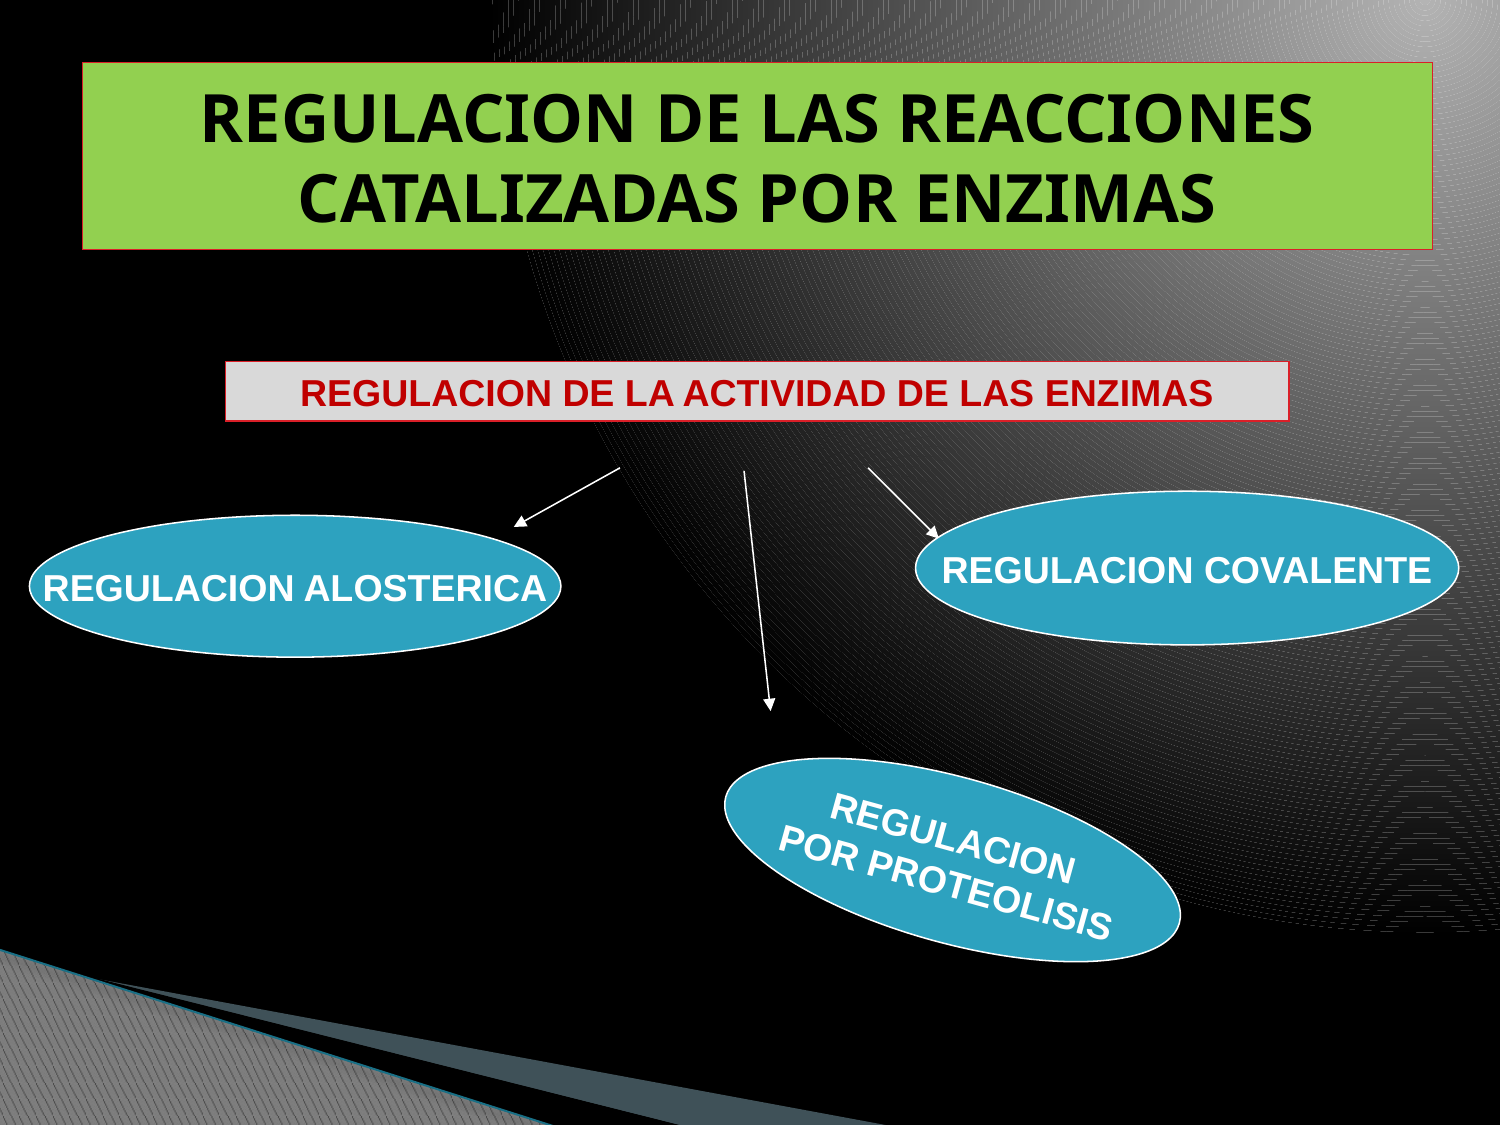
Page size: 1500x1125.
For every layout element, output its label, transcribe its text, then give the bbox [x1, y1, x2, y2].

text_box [867, 467, 1459, 646]
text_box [29, 467, 621, 658]
text_box REGULACION DE LA ACTIVIDAD DE LAS ENZIMAS [225, 361, 1289, 422]
title REGULACION DE LAS REACCIONES CATALIZADAS POR ENZIMAS [82, 62, 1433, 250]
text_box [679, 535, 1222, 938]
picture [0, 952, 543, 1125]
